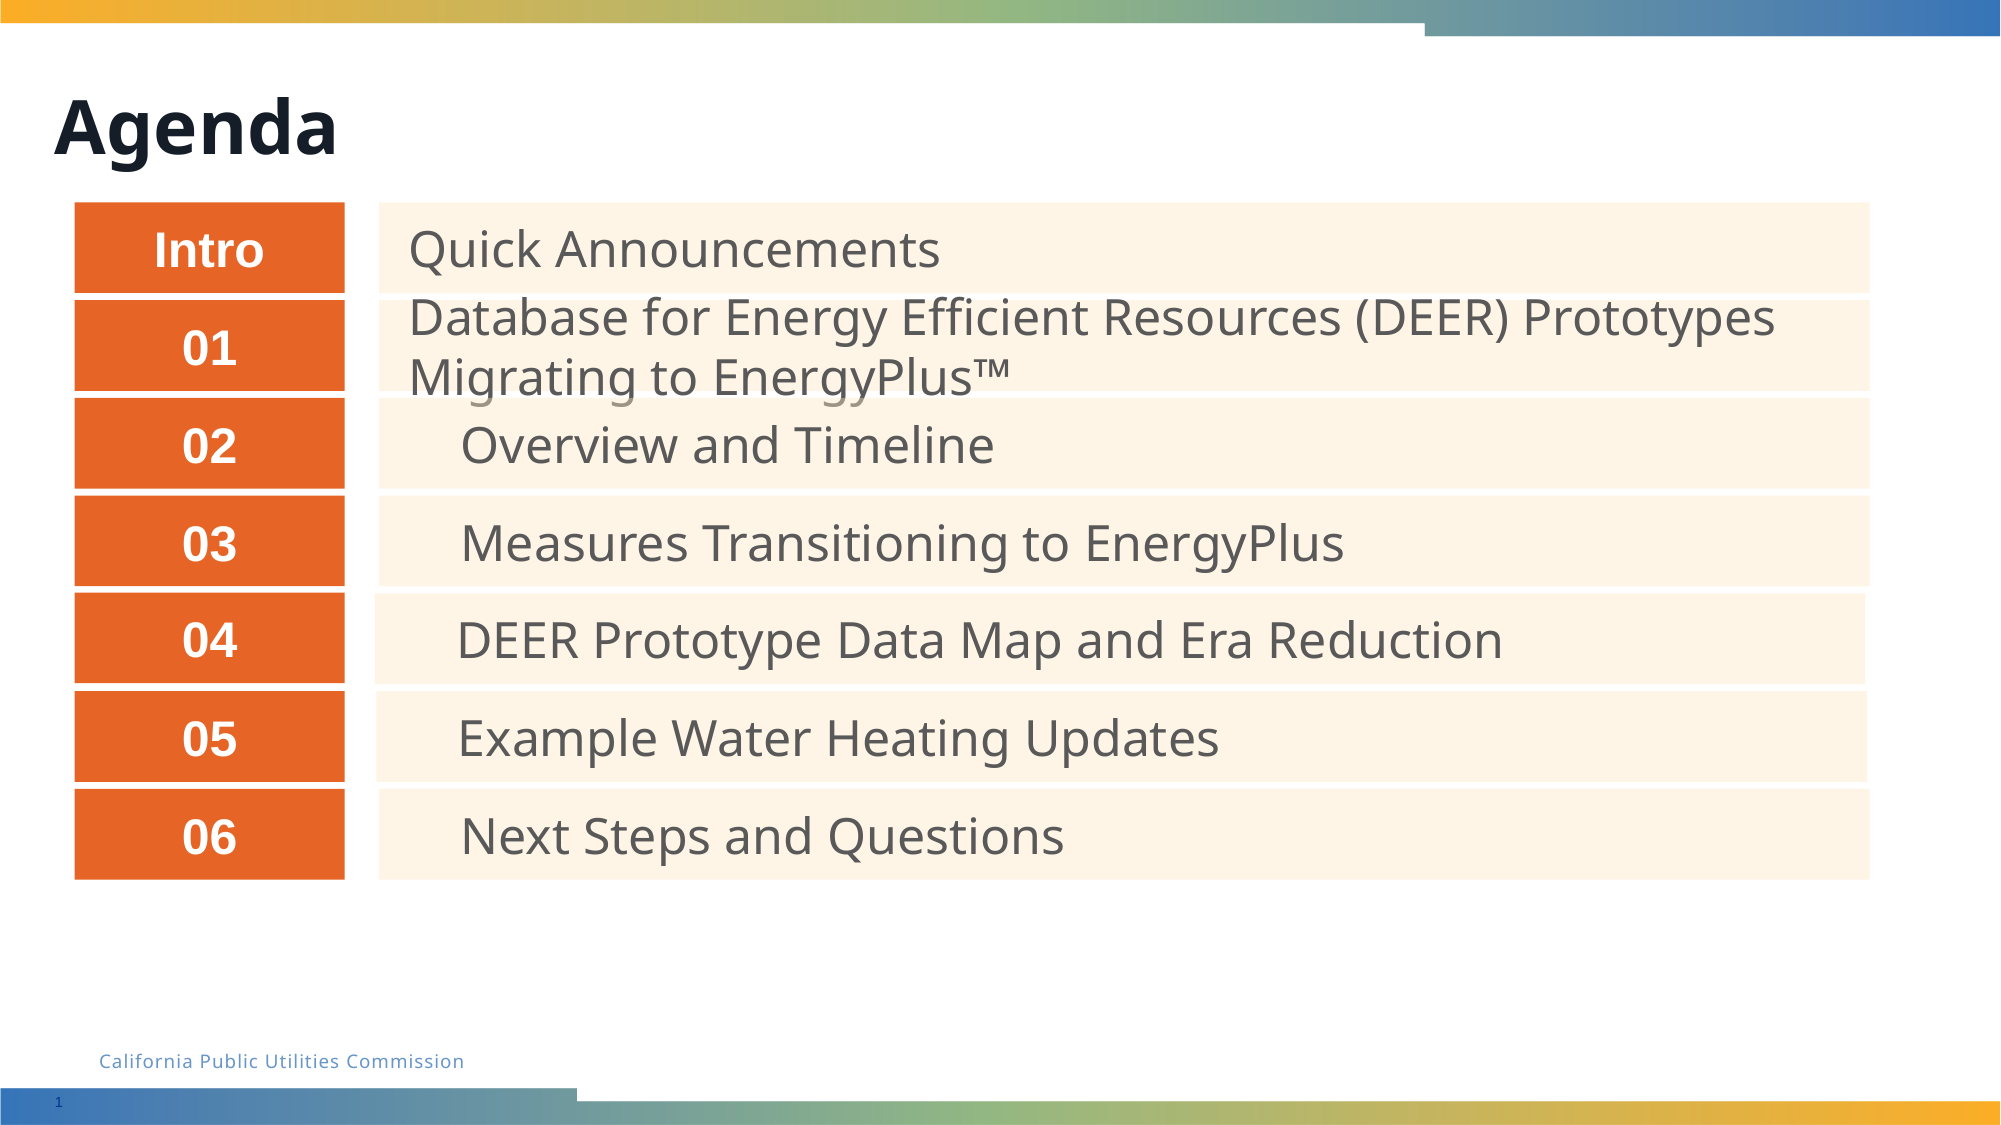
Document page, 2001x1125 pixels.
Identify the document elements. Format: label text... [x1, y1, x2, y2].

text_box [74, 788, 1870, 880]
title Agenda [54, 68, 1945, 178]
slide_number 1 [54, 1092, 101, 1113]
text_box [74, 300, 1870, 391]
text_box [74, 592, 1866, 685]
picture [0, 0, 2001, 1125]
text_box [74, 202, 1870, 294]
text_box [74, 397, 1870, 489]
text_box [74, 691, 1868, 782]
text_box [74, 495, 1870, 587]
